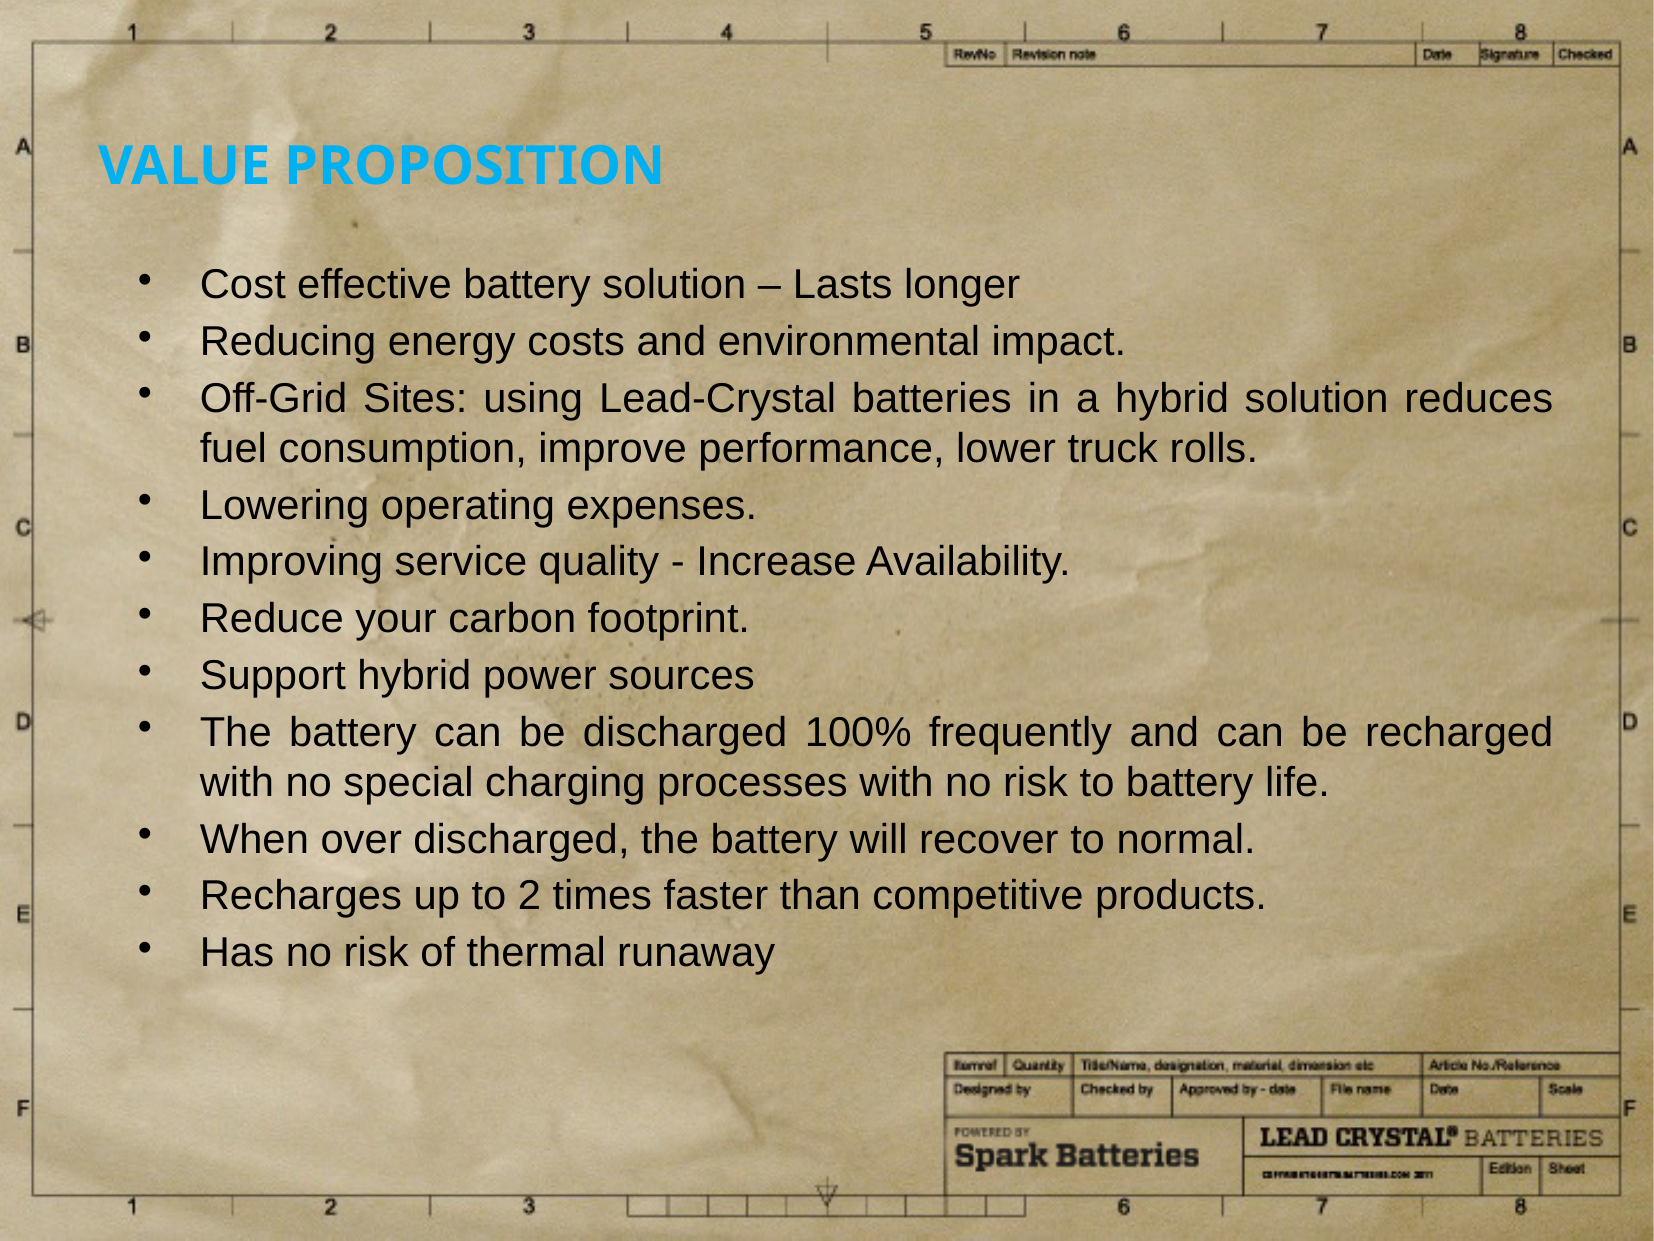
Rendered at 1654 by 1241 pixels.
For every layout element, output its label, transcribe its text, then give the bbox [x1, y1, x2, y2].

picture [0, 0, 1654, 1241]
text_box VALUE PROPOSITION Cost effective battery solution – Lasts longer Reducing energy costs and environmental impact. Off-Grid Sites: using Lead-Crystal batteries in a hybrid solution reduces fuel consumption, improve performance, lower truck rolls. Lowering operating expenses. Improving service quality - Increase Availability. Reduce your carbon footprint. Support hybrid power sources The battery can be discharged 100% frequently and can be recharged with no special charging processes with no risk to battery life. When over discharged, the battery will recover to normal. Recharges up to 2 times faster than competitive products. Has no risk of thermal runaway [82, 110, 1571, 1071]
